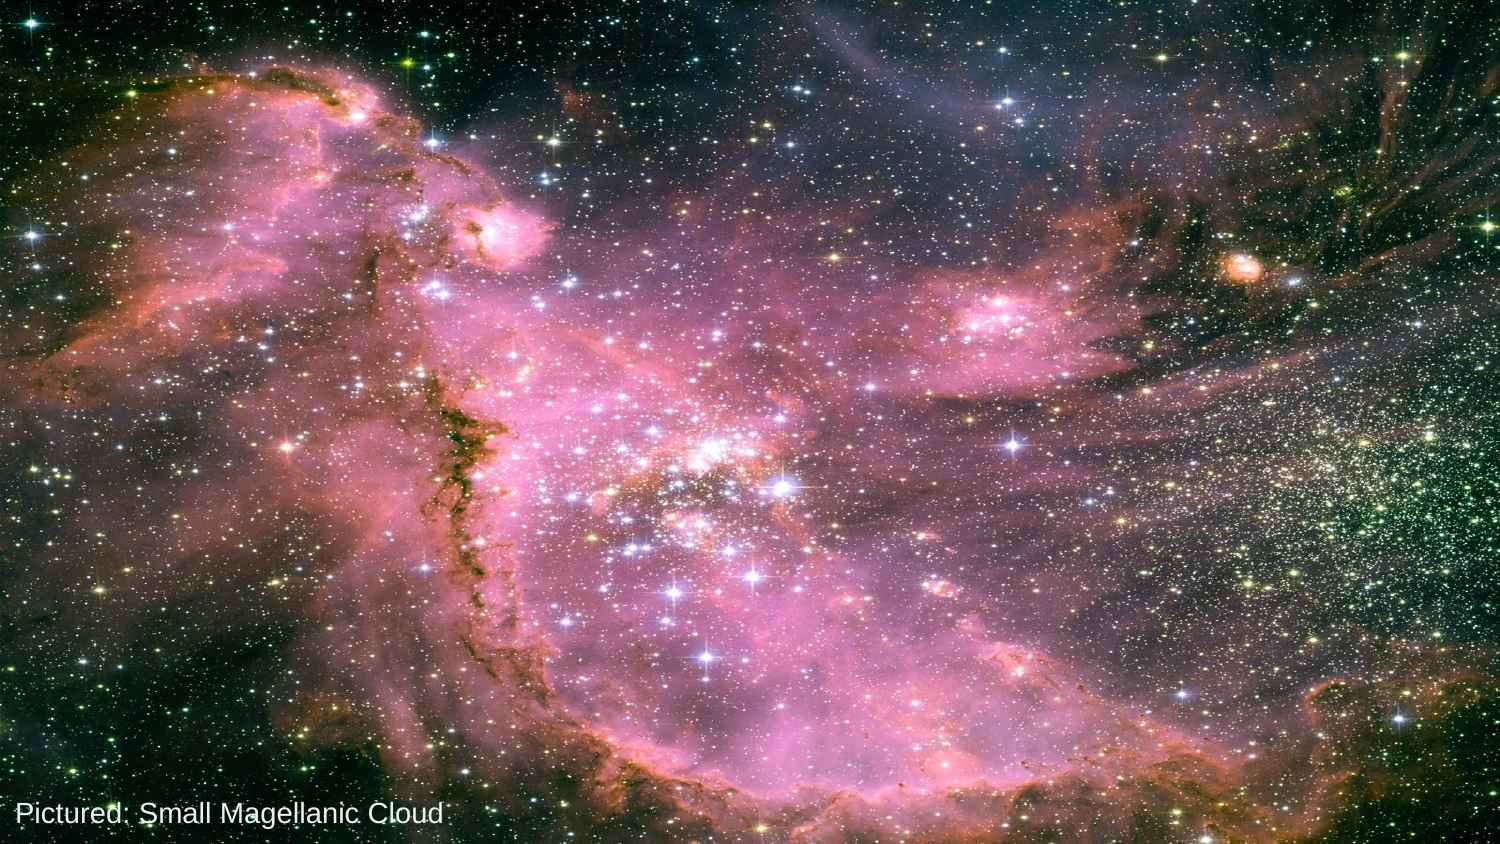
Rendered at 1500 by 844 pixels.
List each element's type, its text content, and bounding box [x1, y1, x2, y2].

picture [0, 0, 1500, 844]
text_box Pictured: Small Magellanic Cloud [0, 779, 473, 844]
